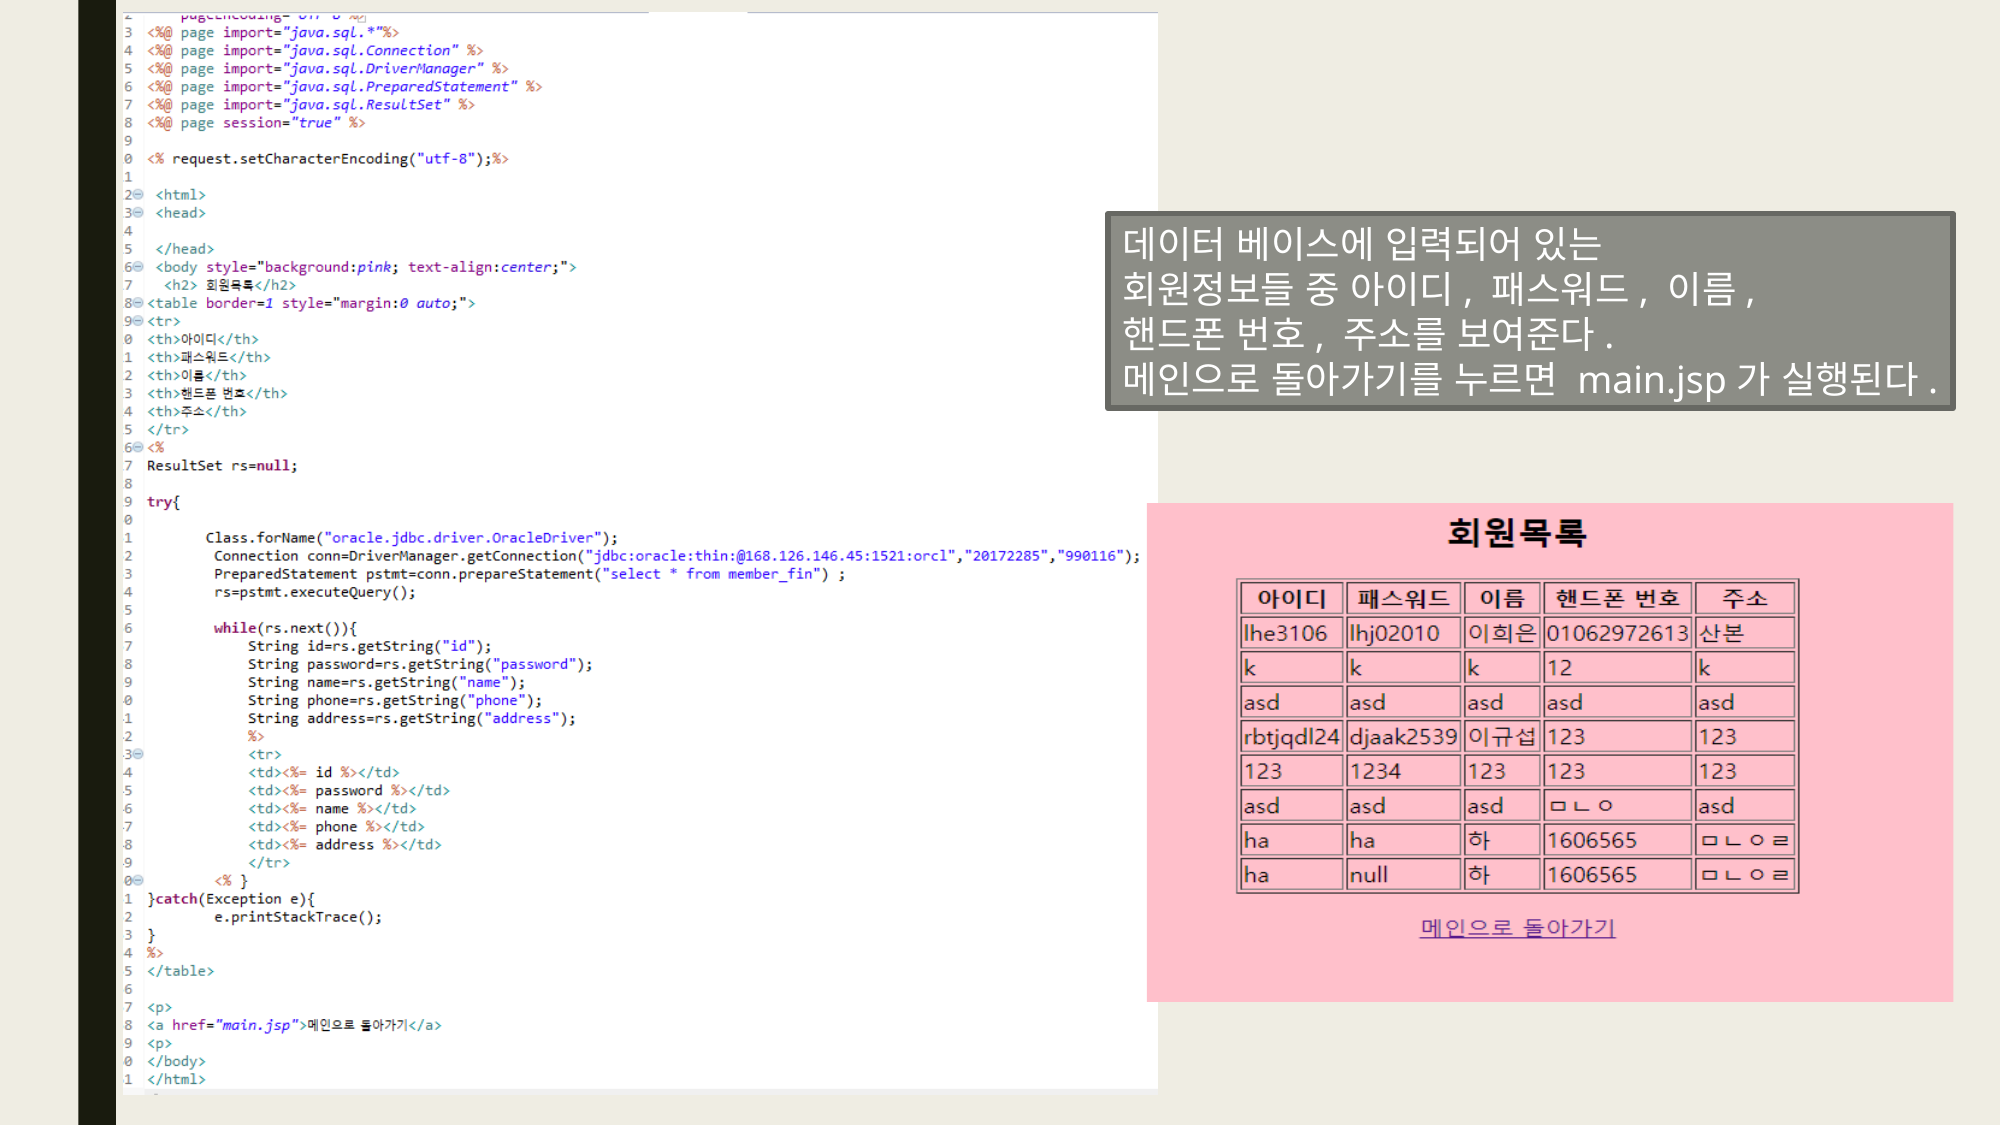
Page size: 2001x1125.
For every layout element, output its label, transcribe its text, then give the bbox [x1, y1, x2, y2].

text_box 데이터 베이스에 입력되어 있는 회원정보들 중 아이디, 패스워드, 이름, 핸드폰 번호, 주소를 보여준다. 메인으로 돌아가기를 누르면 main.jsp가 실행된다. [1158, 211, 1956, 411]
picture [123, 12, 1954, 1095]
